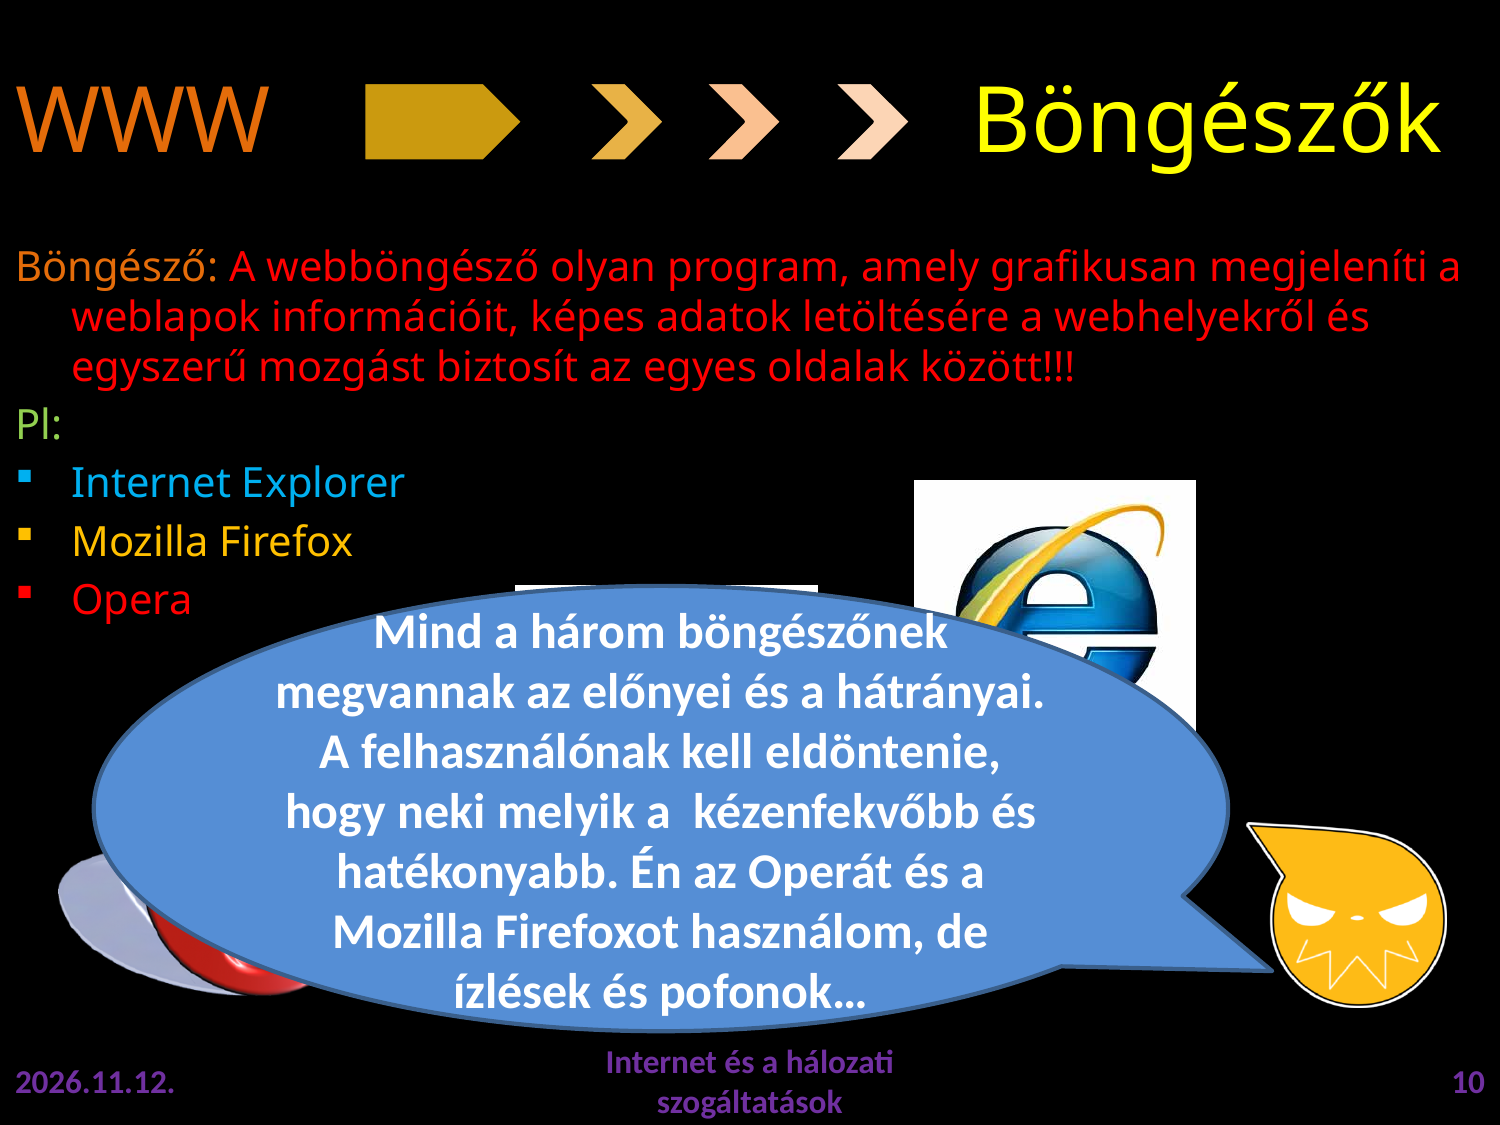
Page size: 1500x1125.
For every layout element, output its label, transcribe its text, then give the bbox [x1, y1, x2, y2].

slide_number 10 [1116, 1034, 1500, 1125]
picture [913, 480, 1196, 762]
text_box [701, 79, 785, 164]
title WWW Böngészők [0, 0, 1500, 231]
text_box Mind a három böngészőnek megvannak az előnyei és a hátrányai. A felhasználónak kell eldöntenie, hogy neki melyik a kézenfekvőbb és hatékonyabb. Én az Operát és a Mozilla Firefoxot használom, de ízlések és pofonok… [160, 591, 1275, 1034]
text_box [361, 79, 526, 164]
list Böngésző: A webböngésző olyan program, amely grafikusan megjeleníti a weblapok információit, képes adatok letöltésére a webhelyekről és egyszerű mozgást biztosít az egyes oldalak között!!! Pl: Internet Explorer Mozilla Firefox Opera [0, 231, 1500, 1006]
text_box [830, 79, 914, 164]
text_box [584, 79, 668, 164]
picture [515, 585, 818, 885]
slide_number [0, 1034, 373, 1125]
picture [58, 702, 379, 997]
footer Internet és a hálozati szogáltatások [512, 1034, 988, 1125]
